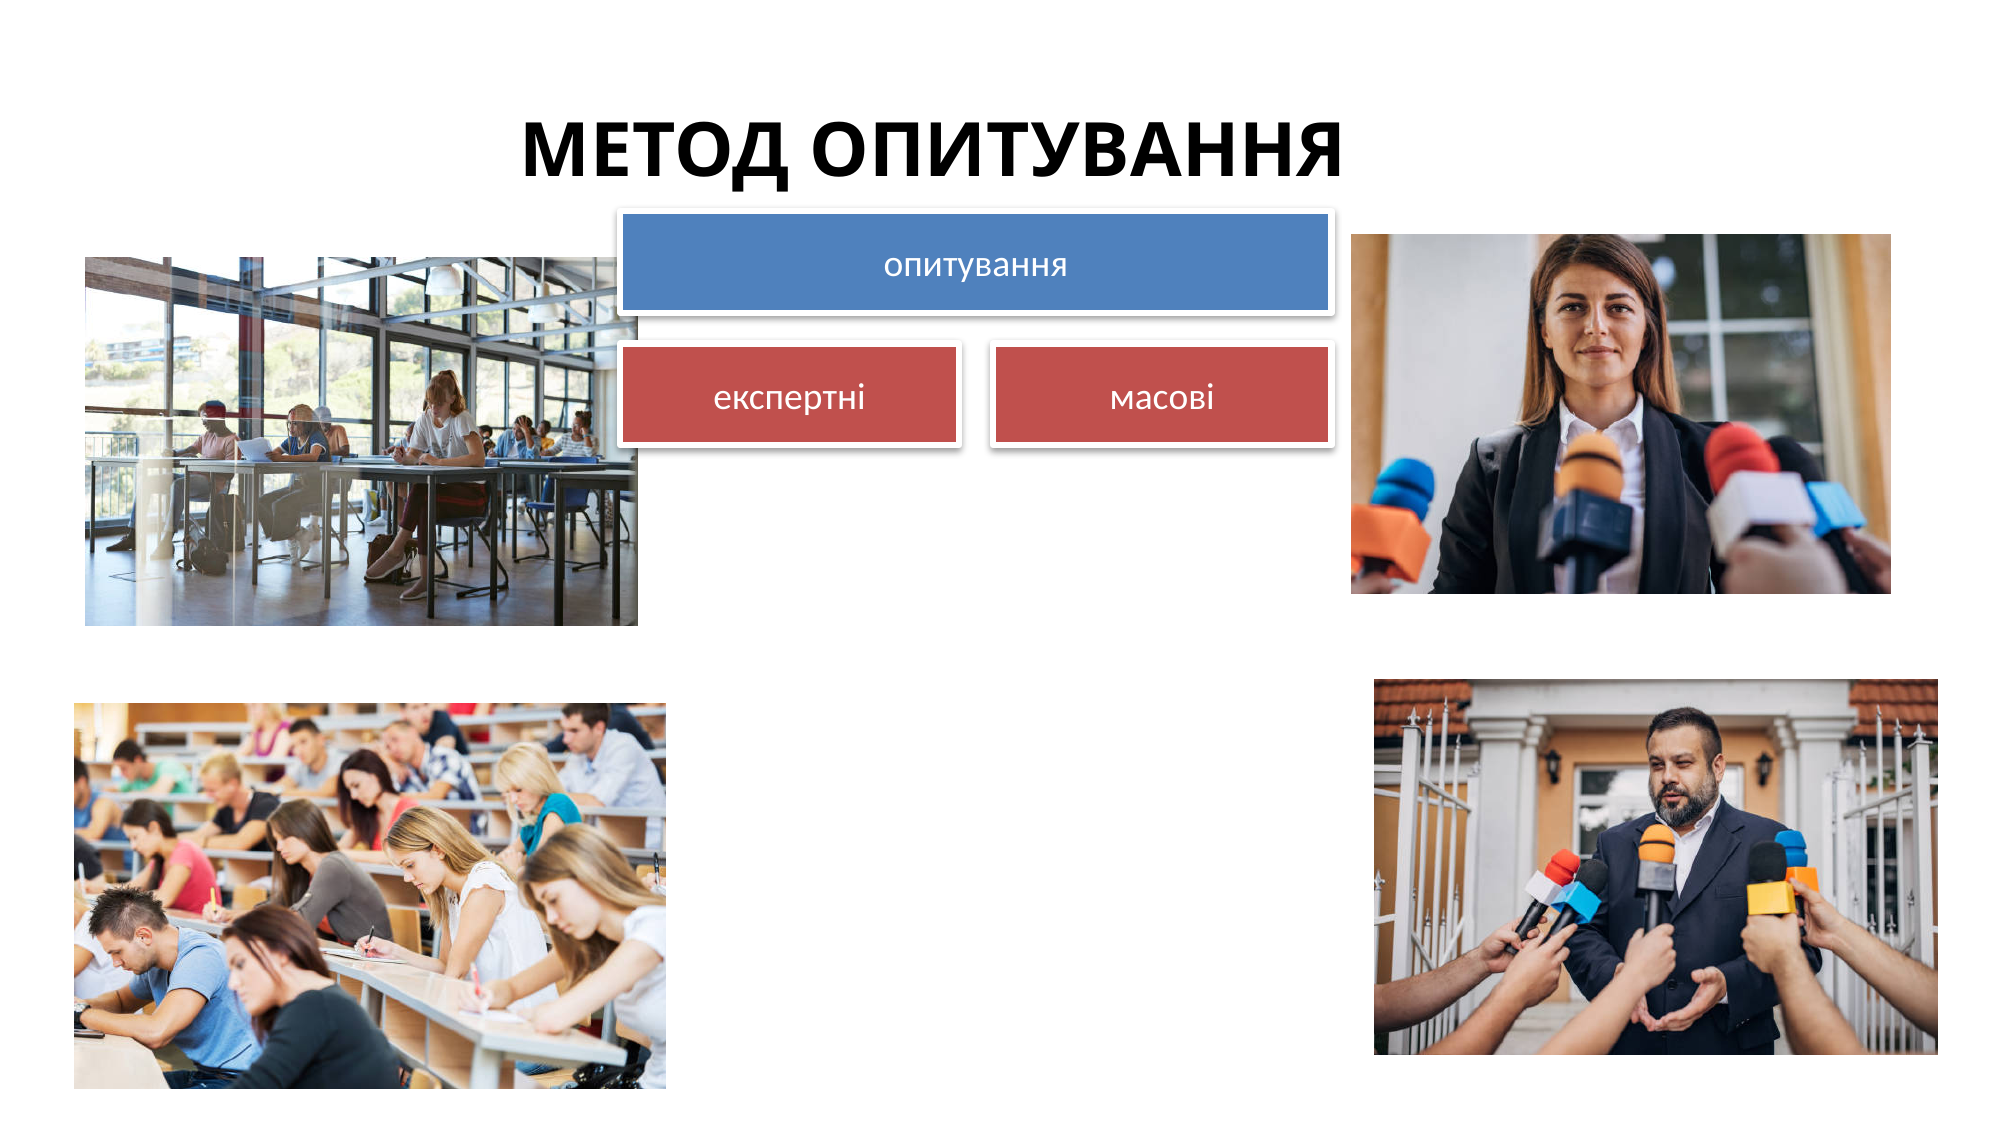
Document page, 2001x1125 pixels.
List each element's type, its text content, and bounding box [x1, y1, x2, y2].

picture [1421, 234, 1891, 594]
picture [73, 702, 666, 1089]
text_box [530, 210, 1421, 844]
picture [1374, 679, 1938, 1055]
text_box МЕТОД ОПИТУВАННЯ [285, 93, 1583, 256]
picture [85, 257, 530, 627]
